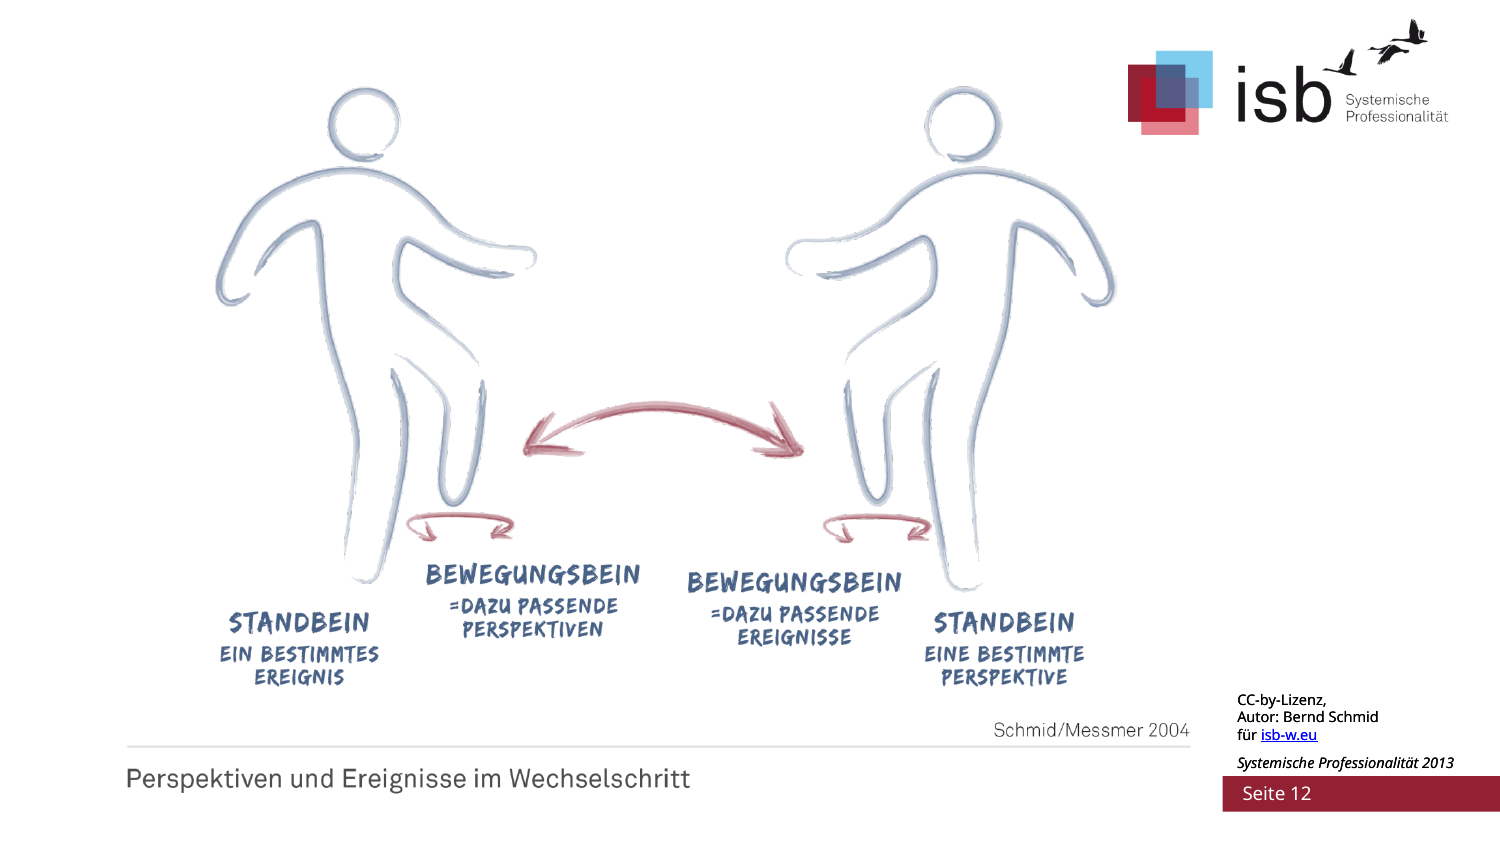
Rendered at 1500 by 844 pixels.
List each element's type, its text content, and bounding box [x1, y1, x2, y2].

text_box CC-by-Lizenz, Autor: Bernd Schmid für isb-w.eu Systemische Professionalität 2013 [1222, 543, 1500, 844]
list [100, 67, 1217, 812]
picture [1128, 14, 1461, 139]
